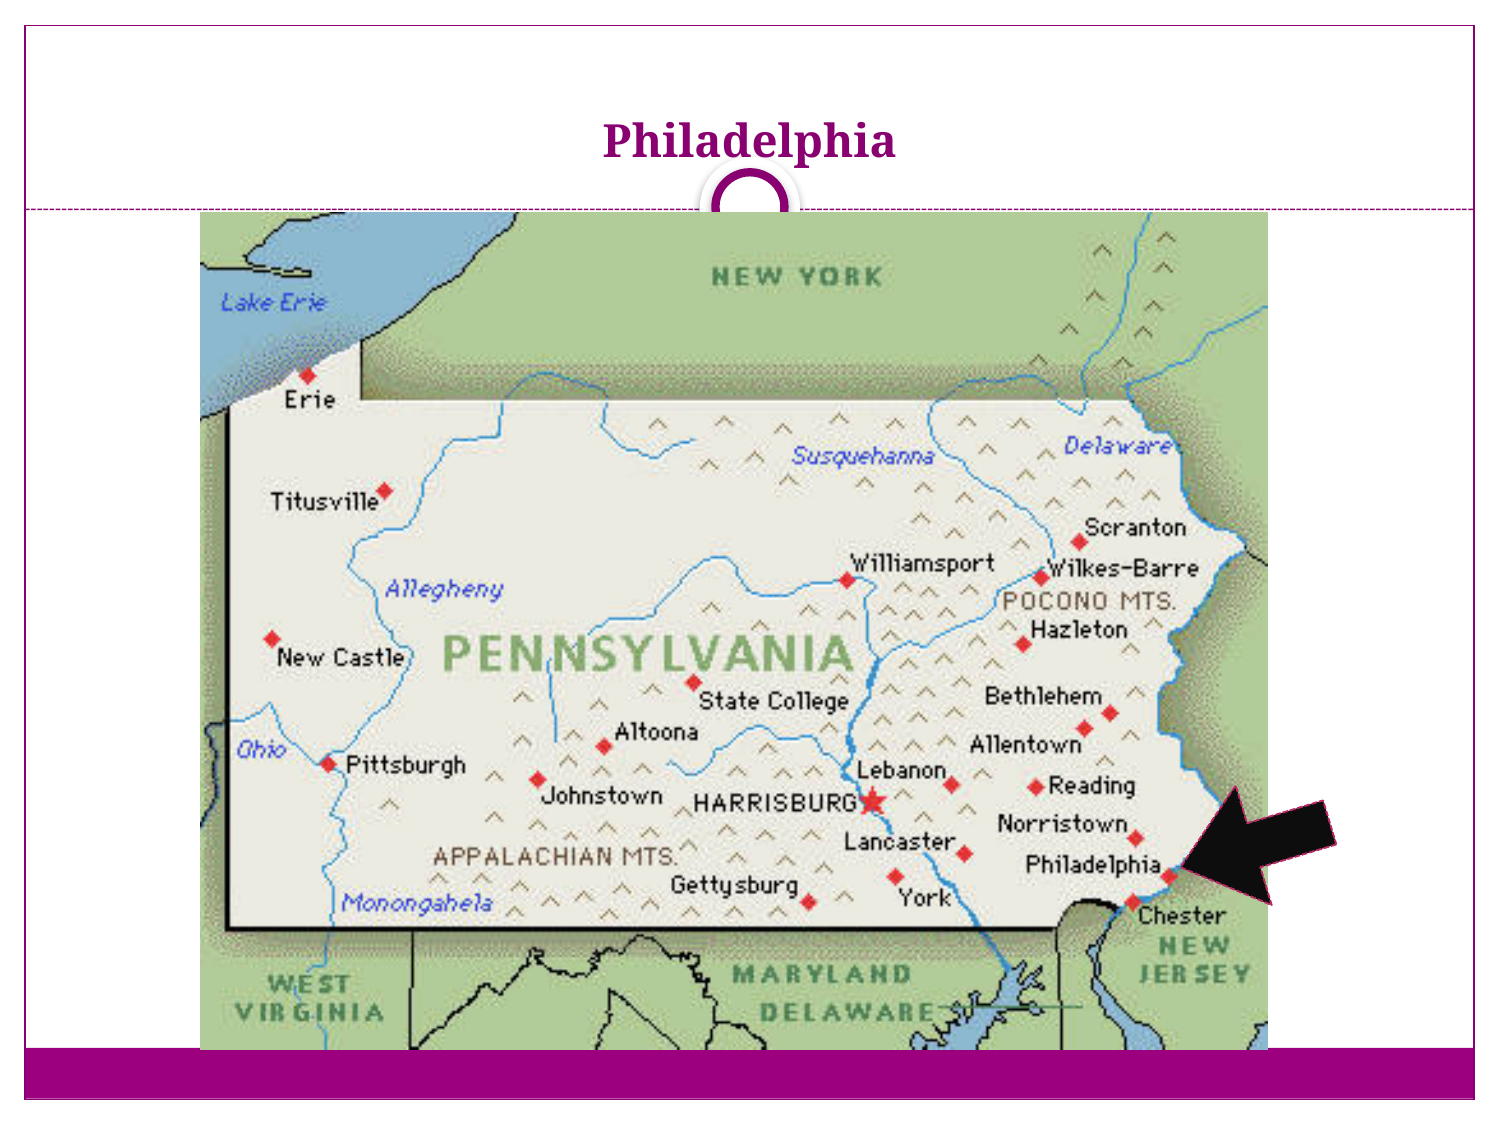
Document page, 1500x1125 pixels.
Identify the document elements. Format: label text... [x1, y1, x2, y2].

title Philadelphia [50, 50, 1450, 175]
picture [199, 212, 1268, 1051]
text_box [1273, 799, 1338, 865]
